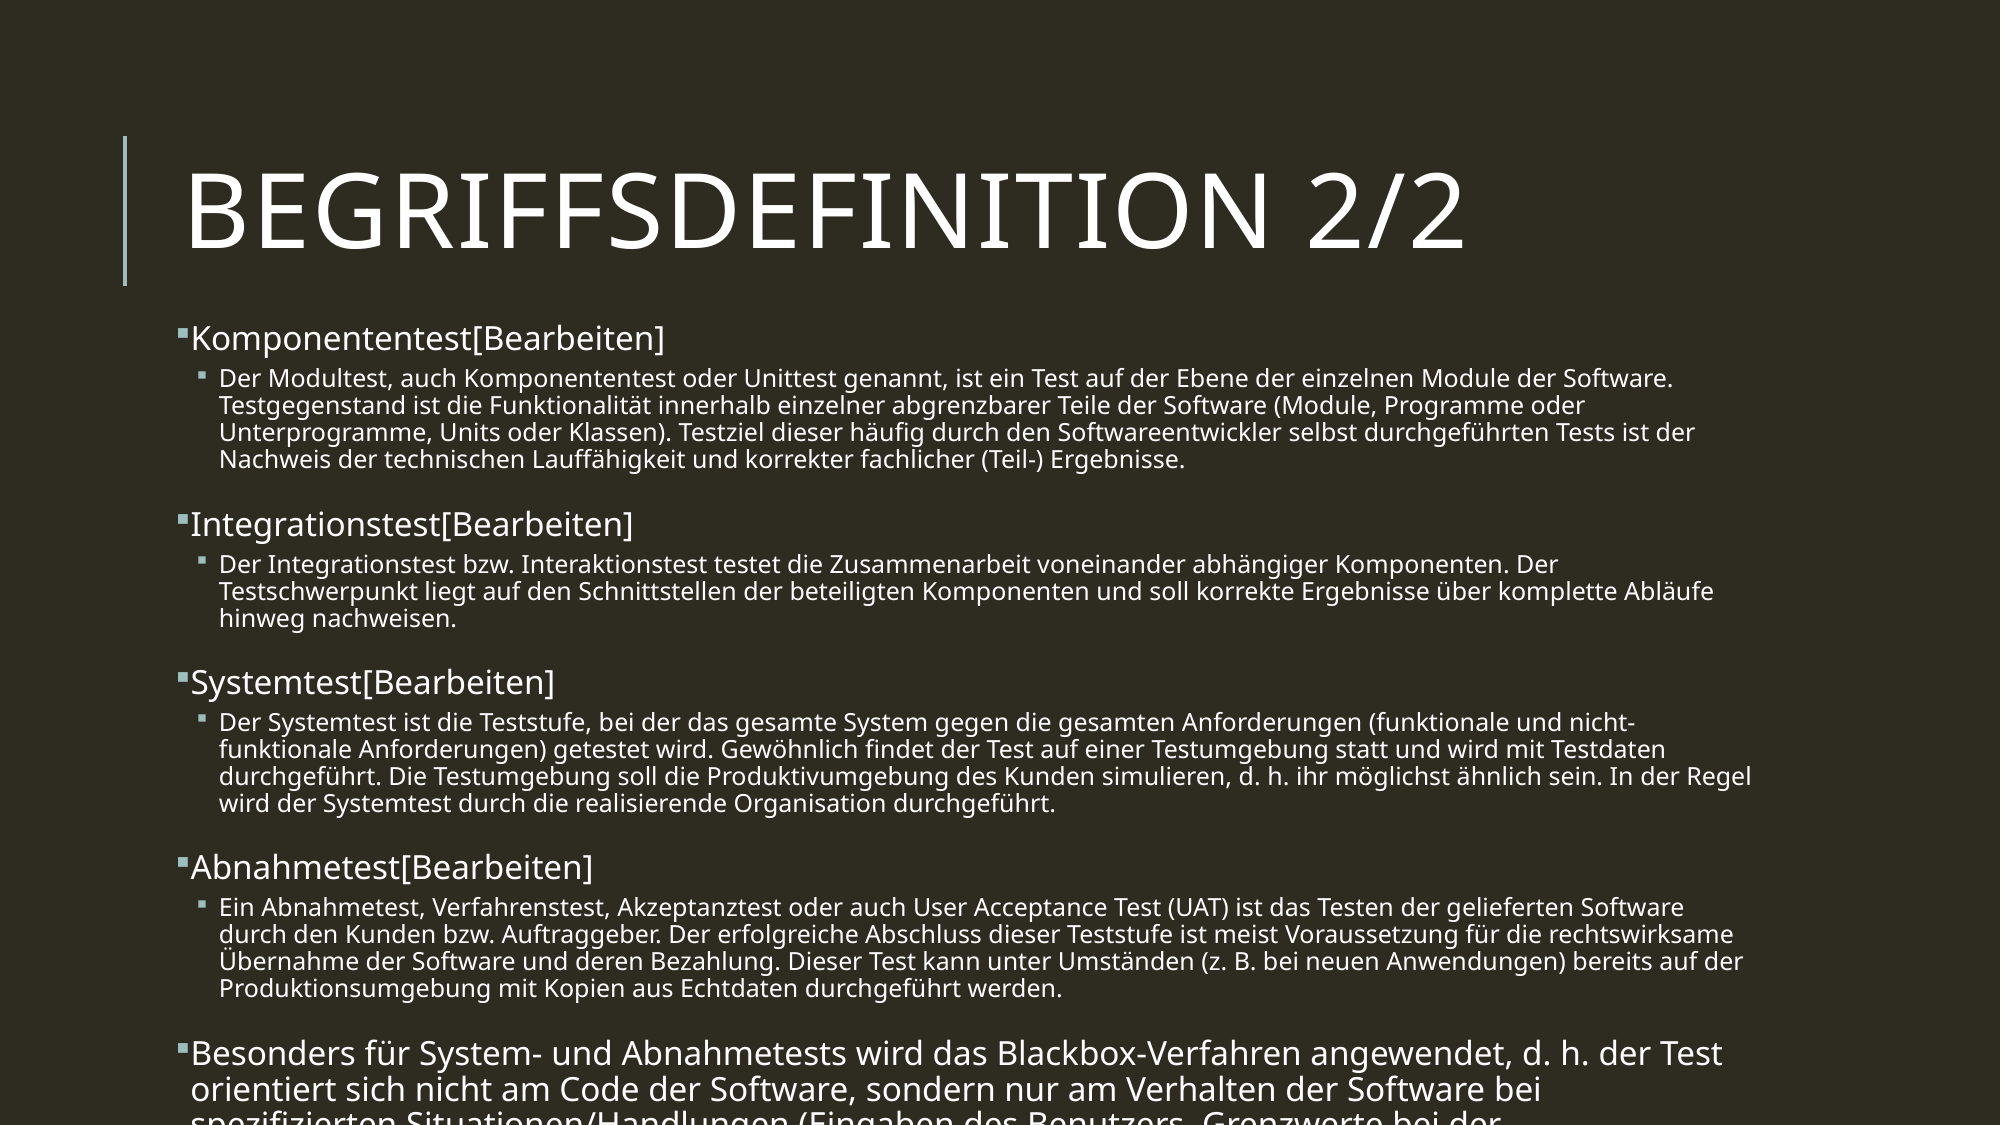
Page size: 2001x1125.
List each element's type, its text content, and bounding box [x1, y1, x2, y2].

title Begriffsdefinition 2/2 [168, 96, 1763, 314]
list Komponententest[Bearbeiten] Der Modultest, auch Komponententest oder Unittest genannt, ist ein Test auf der Ebene der einzelnen Module der Software. Testgegenstand ist die Funktionalität innerhalb einzelner abgrenzbarer Teile der Software (Module, Programme oder Unterprogramme, Units oder Klassen). Testziel dieser häufig durch den Softwareentwickler selbst durchgeführten Tests ist der Nachweis der technischen Lauffähigkeit und korrekter fachlicher (Teil-) Ergebnisse. Integrationstest[Bearbeiten] Der Integrationstest bzw. Interaktionstest testet die Zusammenarbeit voneinander abhängiger Komponenten. Der Testschwerpunkt liegt auf den Schnittstellen der beteiligten Komponenten und soll korrekte Ergebnisse über komplette Abläufe hinweg nachweisen. Systemtest[Bearbeiten] Der Systemtest ist die Teststufe, bei der das gesamte System gegen die gesamten Anforderungen (funktionale und nicht-funktionale Anforderungen) getestet wird. Gewöhnlich findet der Test auf einer Testumgebung statt und wird mit Testdaten durchgeführt. Die Testumgebung soll die Produktivumgebung des Kunden simulieren, d. h. ihr möglichst ähnlich sein. In der Regel wird der Systemtest durch die realisierende Organisation durchgeführt. Abnahmetest[Bearbeiten] Ein Abnahmetest, Verfahrenstest, Akzeptanztest oder auch User Acceptance Test (UAT) ist das Testen der gelieferten Software durch den Kunden bzw. Auftraggeber. Der erfolgreiche Abschluss dieser Teststufe ist meist Voraussetzung für die rechtswirksame Übernahme der Software und deren Bezahlung. Dieser Test kann unter Umständen (z. B. bei neuen Anwendungen) bereits auf der Produktionsumgebung mit Kopien aus Echtdaten durchgeführt werden. Besonders für System- und Abnahmetests wird das Blackbox-Verfahren angewendet, d. h. der Test orientiert sich nicht am Code der Software, sondern nur am Verhalten der Software bei spezifizierten Situationen/Handlungen (Eingaben des Benutzers, Grenzwerte bei der Datenerfassung, etc.). Quelle: http://de.wikipedia.org/wiki/Softwaretest#Teststufen [168, 314, 1763, 975]
